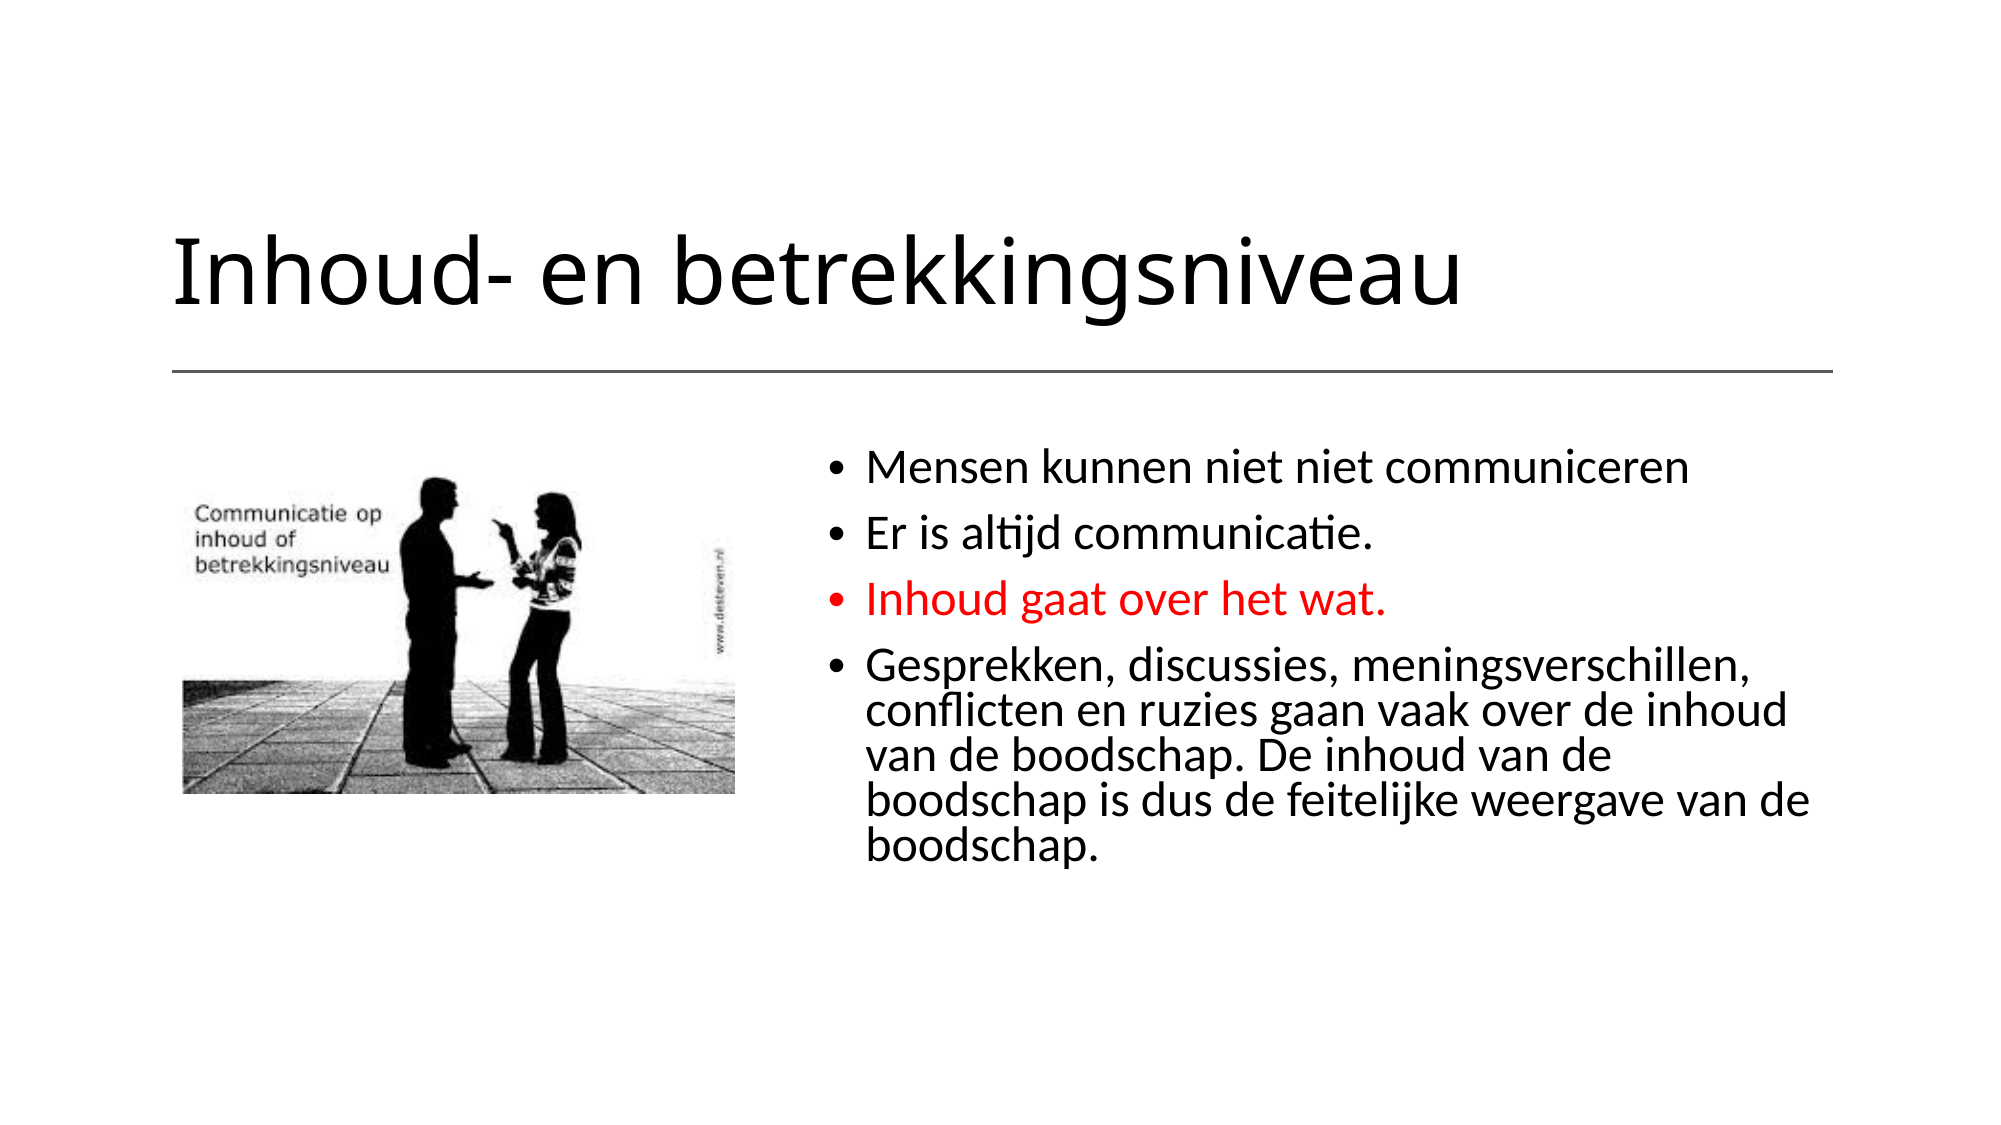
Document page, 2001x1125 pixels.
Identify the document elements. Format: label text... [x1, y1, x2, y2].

list Mensen kunnen niet niet communiceren Er is altijd communicatie. Inhoud gaat over het wat. Gesprekken, discussies, meningsverschillen, conflicten en ruzies gaan vaak over de inhoud van de boodschap. De inhoud van de boodschap is dus de feitelijke weergave van de boodschap. [812, 440, 1844, 968]
title Inhoud- en betrekkingsniveau [157, 160, 1895, 335]
picture [182, 461, 735, 794]
